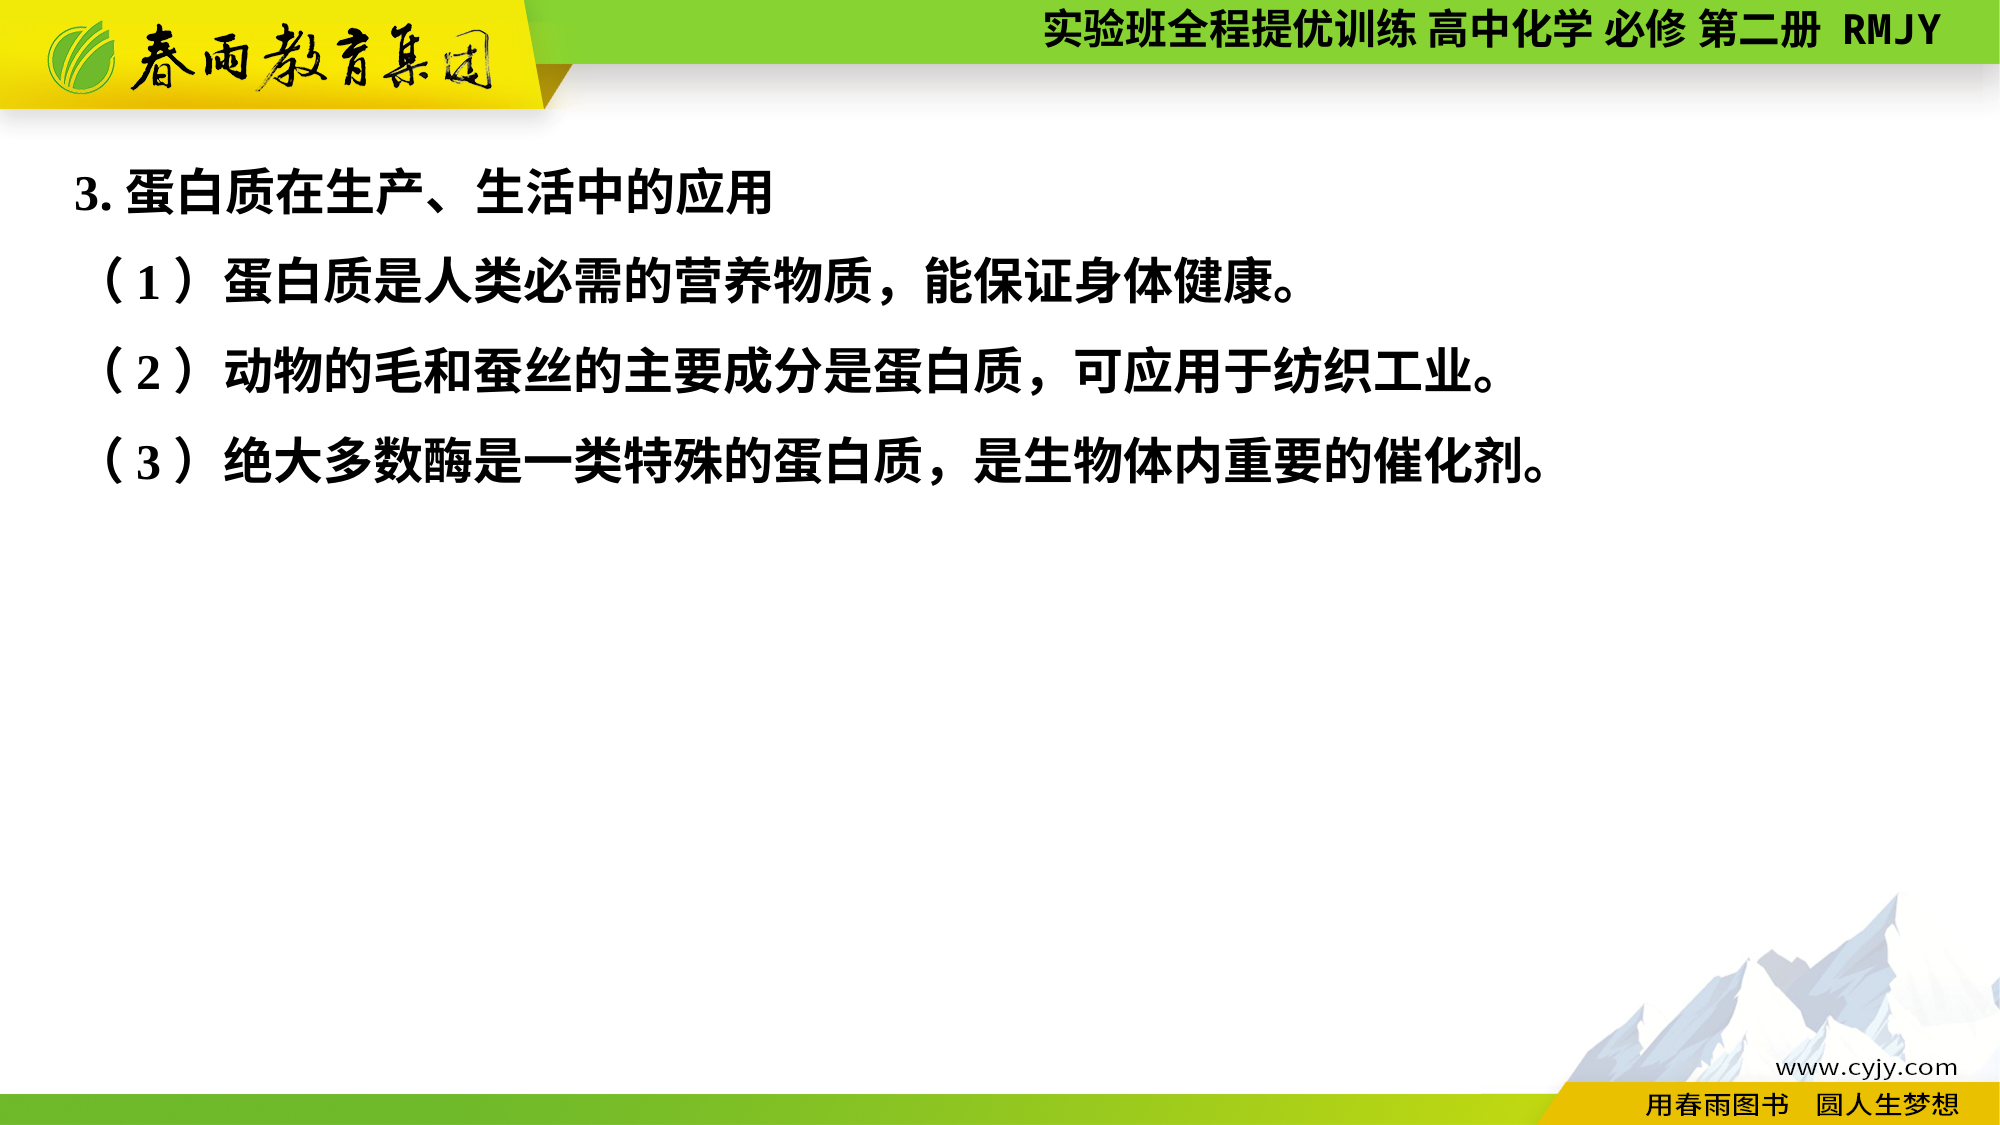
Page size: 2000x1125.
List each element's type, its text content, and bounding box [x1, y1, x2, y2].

picture [0, 0, 2000, 1125]
list 3.蛋白质在生产、生活中的应用 （1）蛋白质是人类必需的营养物质，能保证身体健康。 （2）动物的毛和蚕丝的主要成分是蛋白质，可应用于纺织工业。 （3）绝大多数酶是一类特殊的蛋白质，是生物体内重要的催化剂。 [59, 122, 1944, 502]
